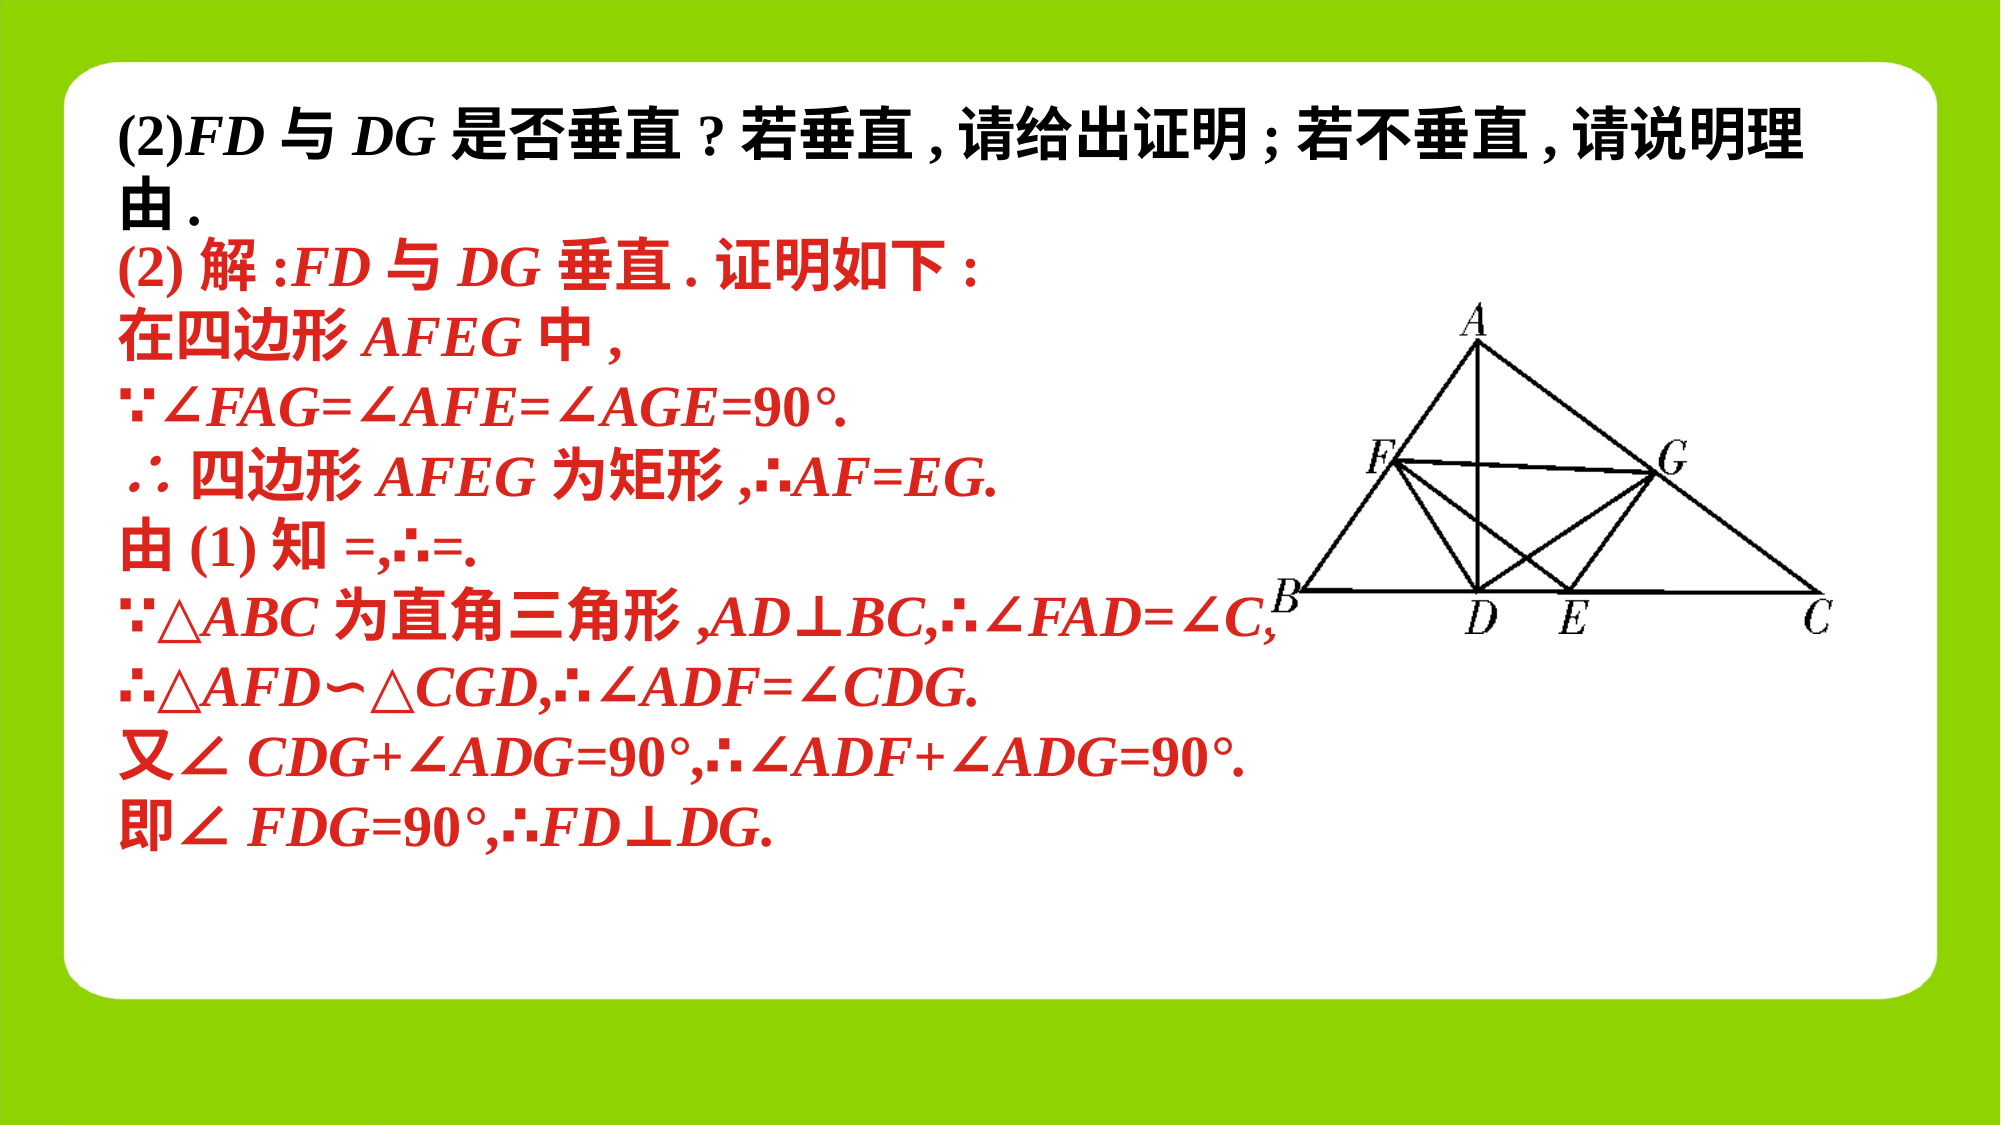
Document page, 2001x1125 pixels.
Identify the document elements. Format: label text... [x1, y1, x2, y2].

picture [0, 0, 2001, 1125]
text_box (2)FD与DG是否垂直?若垂直,请给出证明;若不垂直,请说明理由. [102, 89, 1851, 245]
